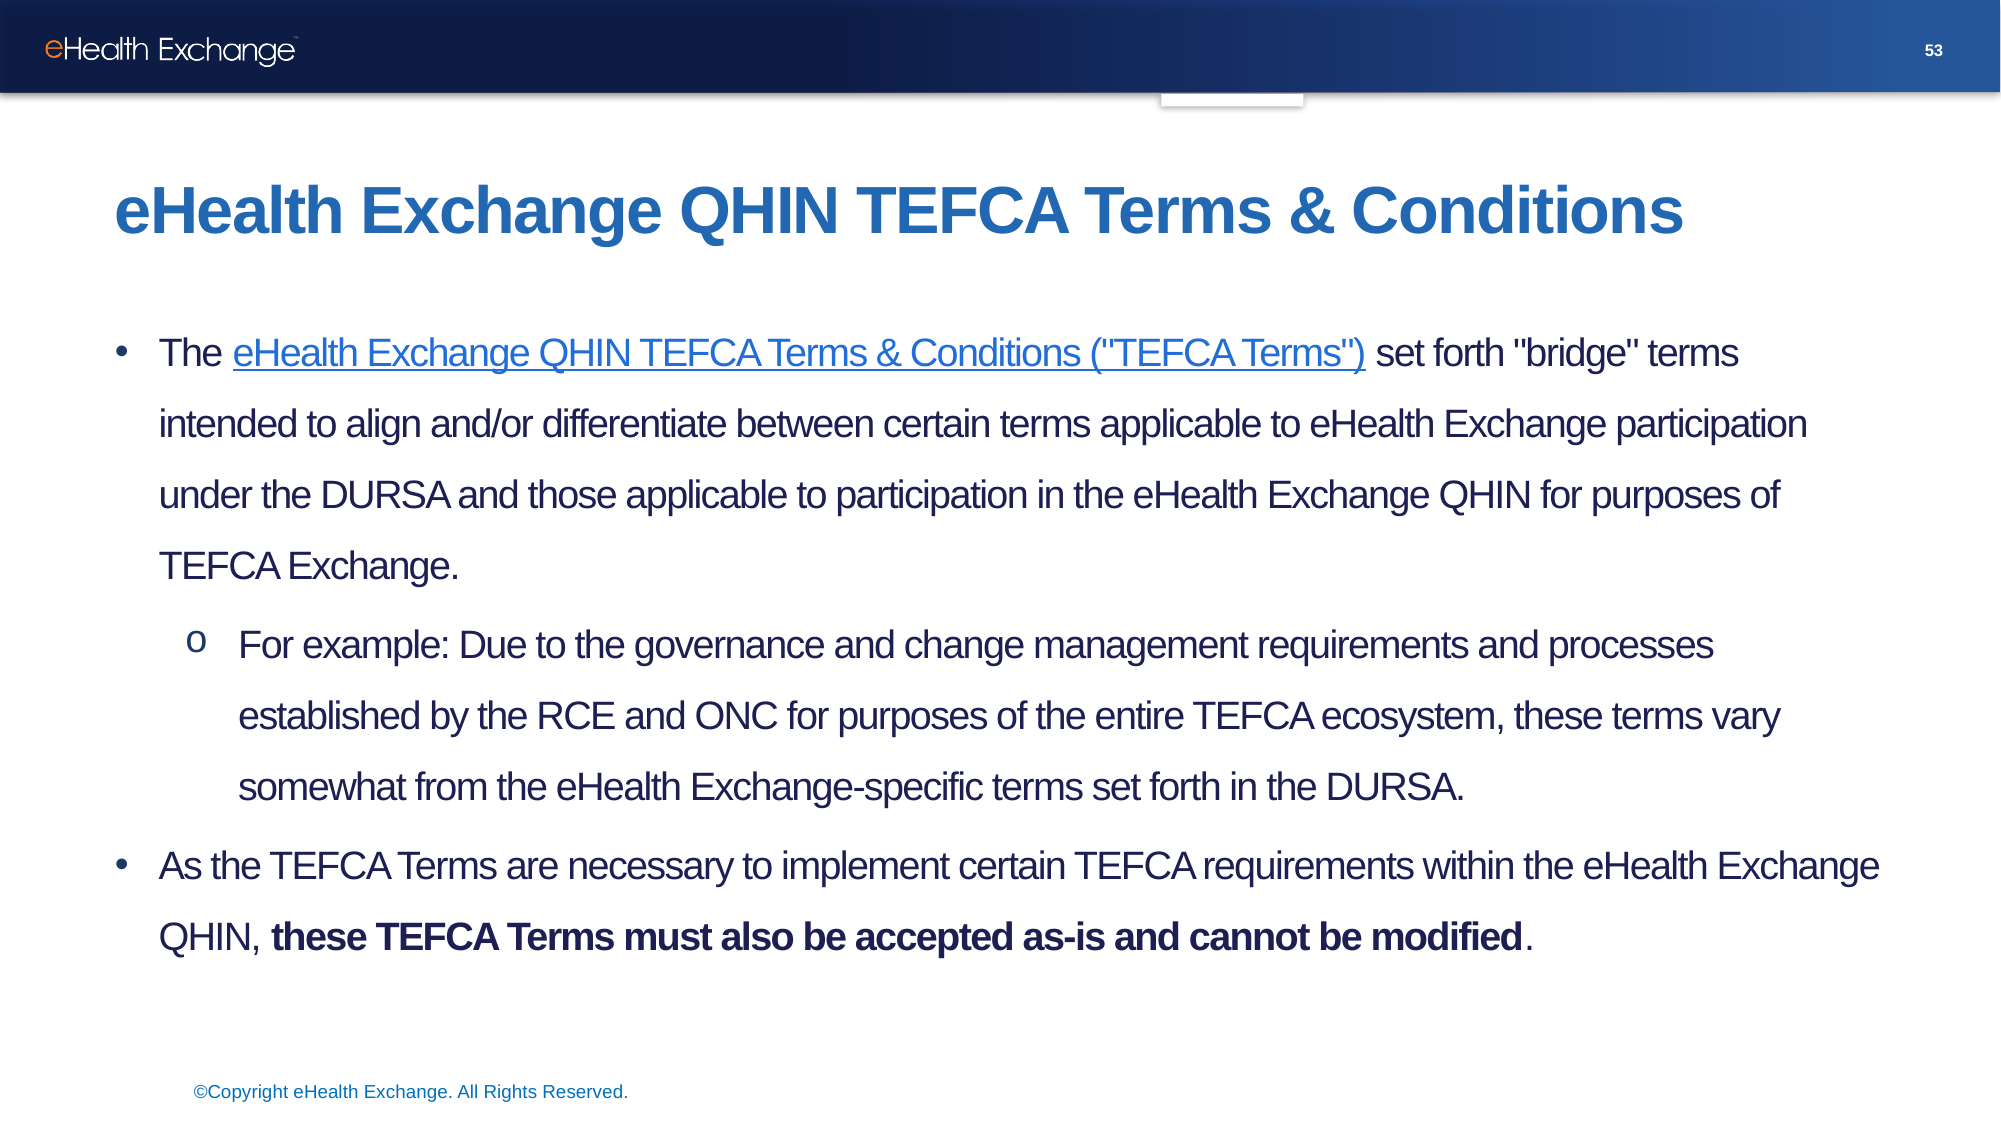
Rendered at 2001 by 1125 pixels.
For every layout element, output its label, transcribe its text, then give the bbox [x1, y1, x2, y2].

list The eHealth Exchange QHIN TEFCA Terms & Conditions ("TEFCA Terms") set forth "bridge" terms intended to align and/or differentiate between certain terms applicable to eHealth Exchange participation under the DURSA and those applicable to participation in the eHealth Exchange QHIN for purposes of TEFCA Exchange. For example: Due to the governance and change management requirements and processes established by the RCE and ONC for purposes of the entire TEFCA ecosystem, these terms vary somewhat from the eHealth Exchange-specific terms set forth in the DURSA. As the TEFCA Terms are necessary to implement certain TEFCA requirements within the eHealth Exchange QHIN, these TEFCA Terms must also be accepted as-is and cannot be modified. [99, 295, 1900, 966]
footer ©Copyright eHealth Exchange. All Rights Reserved. [178, 1057, 978, 1125]
picture [15, 21, 316, 82]
slide_number 53 [1891, 32, 1958, 93]
title eHealth Exchange QHIN TEFCA Terms & Conditions [99, 159, 1900, 295]
